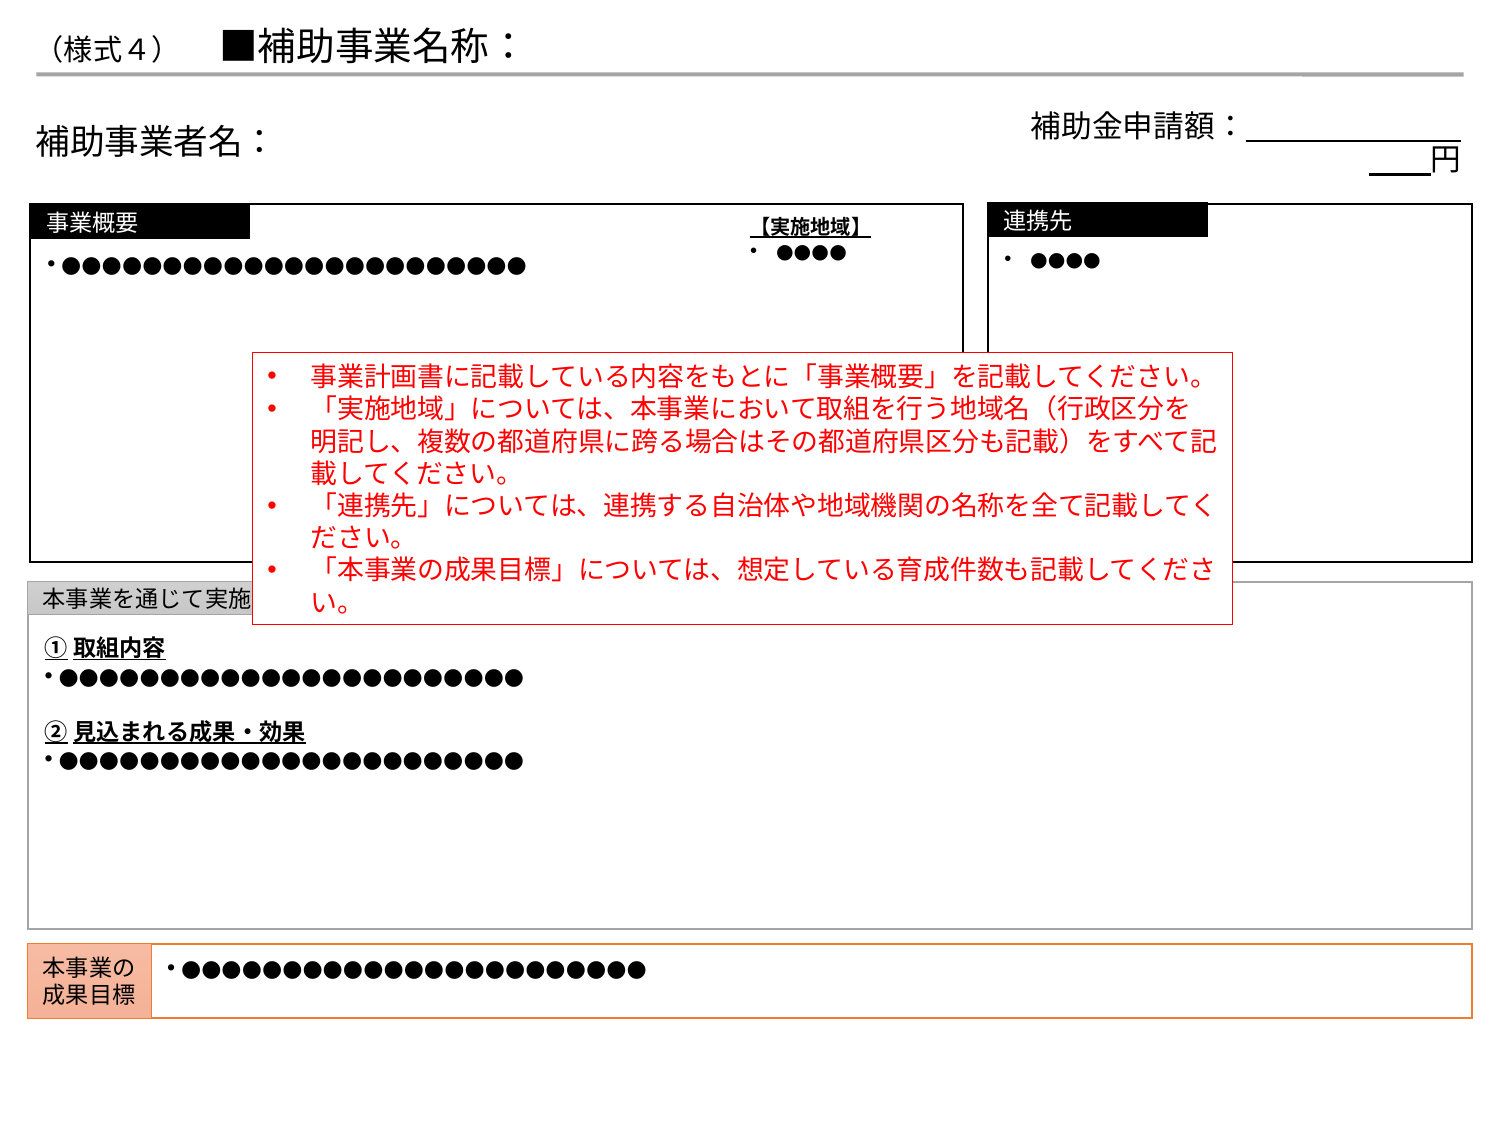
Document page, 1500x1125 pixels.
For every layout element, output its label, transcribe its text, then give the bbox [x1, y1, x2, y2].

text_box 【実施地域】 ●●●● [735, 206, 965, 271]
text_box ●●●● [989, 239, 1393, 279]
text_box ●●●●●●●●●●●●●●●●●●●●●●● [32, 242, 753, 285]
text_box [27, 581, 1473, 930]
text_box （様式４） ■補助事業名称： [20, 13, 1415, 82]
text_box ●●●●●●●●●●●●●●●●●●●●●●● [152, 945, 1456, 989]
text_box ①取組内容 ●●●●●●●●●●●●●●●●●●●●●●● ②見込まれる成果・効果 ●●●●●●●●●●●●●●●●●●●●●●● [29, 626, 1456, 780]
text_box 本事業を通じて実施する取組 [27, 581, 252, 615]
text_box 本事業の 成果目標 [27, 943, 152, 1019]
text_box 補助金申請額： 円 [1430, 117, 1477, 172]
text_box [987, 203, 1473, 563]
text_box 事業計画書に記載している内容をもとに「事業概要」を記載してください。 「実施地域」については、本事業において取組を行う地域名（行政区分を明記し、複数の都道府県に跨る場合はその都道府県区分も記載）をすべて記載してください。 「連携先」については、連携する自治体や地域機関の名称を全て記載してください。 「本事業の成果目標」については、想定している育成件数も記載してください。 [252, 352, 1233, 625]
text_box 補助事業者名： [21, 117, 1430, 172]
text_box [152, 943, 1473, 1019]
text_box [29, 203, 964, 563]
text_box 事業概要 [30, 204, 250, 239]
text_box 連携先 [987, 202, 1208, 237]
